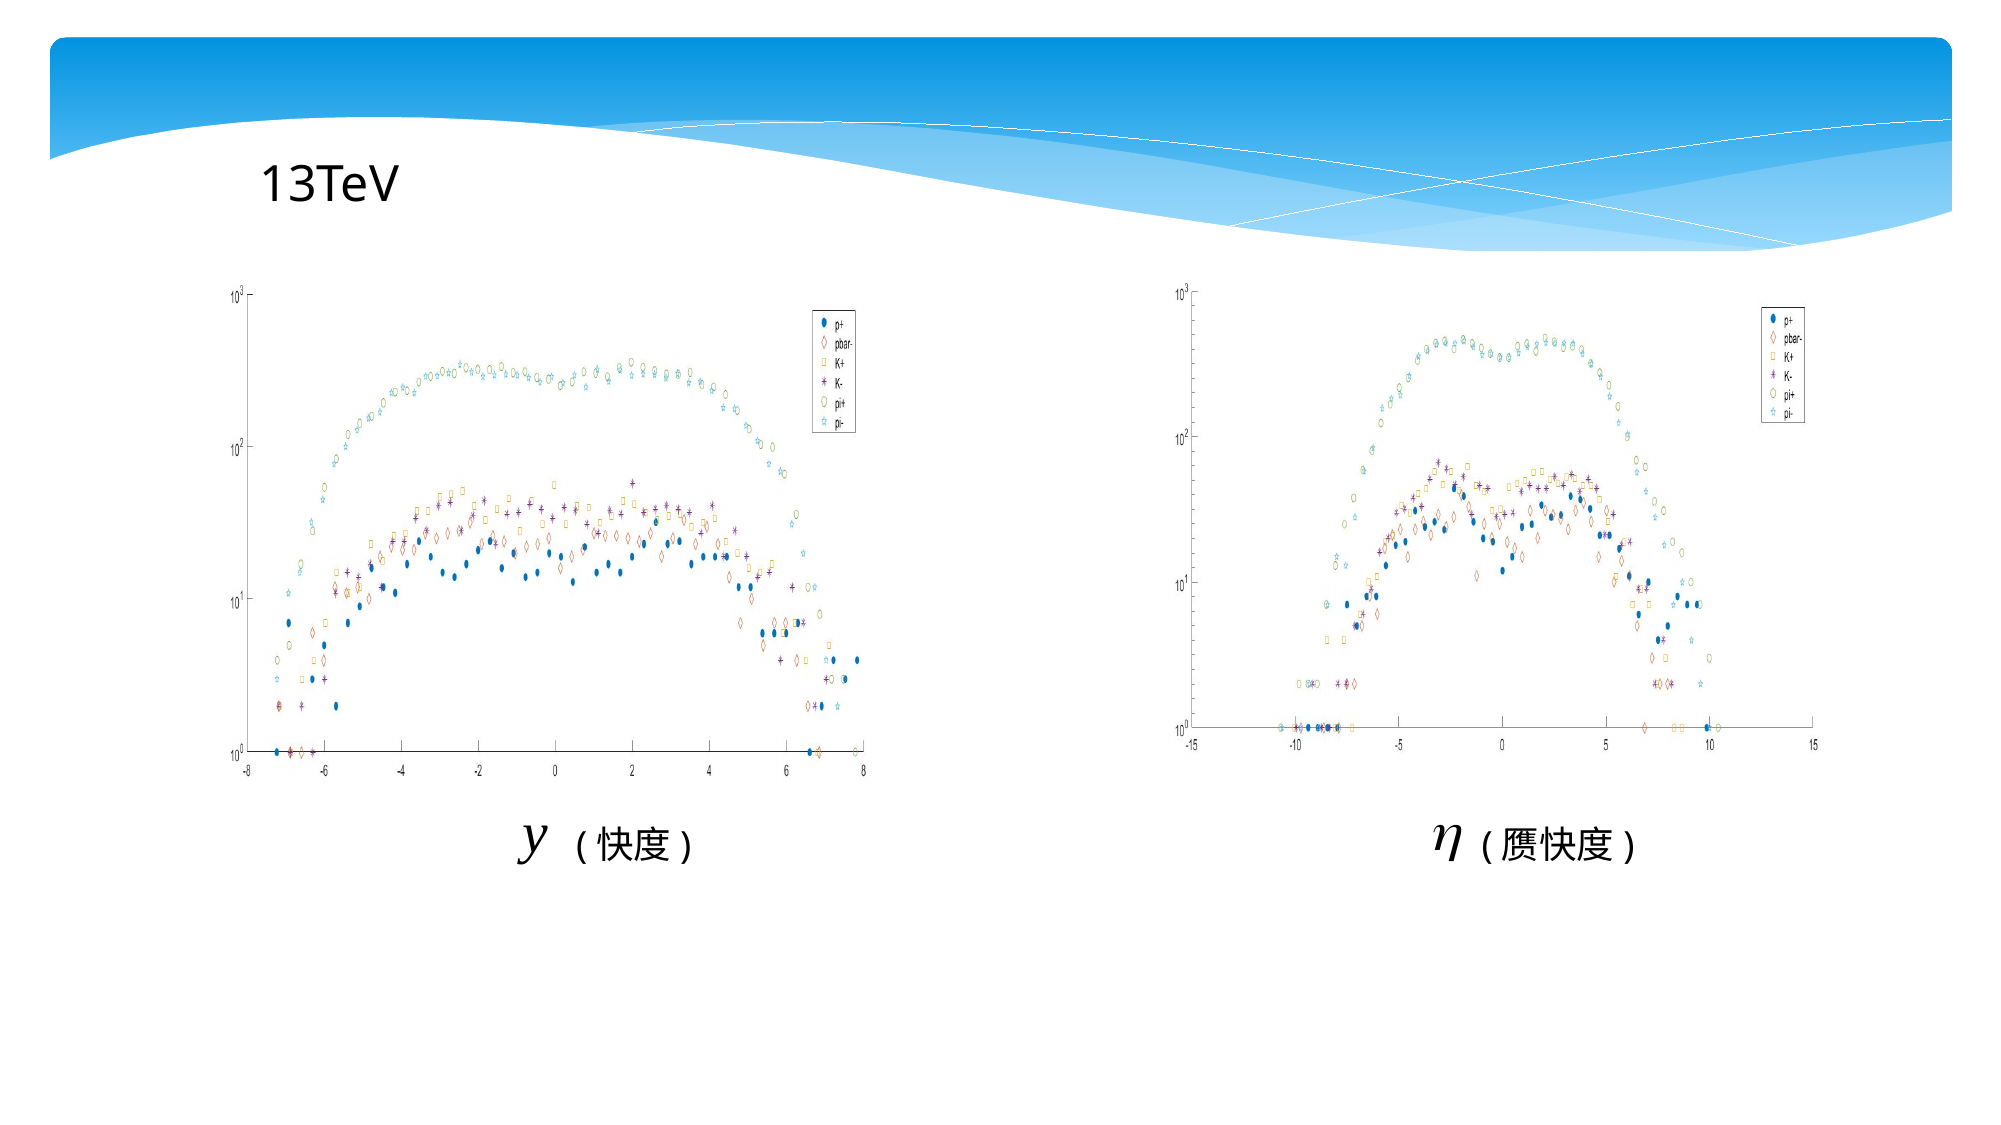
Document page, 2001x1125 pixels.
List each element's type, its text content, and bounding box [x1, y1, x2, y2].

text_box 13TeV [244, 144, 541, 249]
text_box (赝快度) [1476, 813, 1668, 874]
text_box (快度) [567, 823, 735, 874]
picture [1087, 251, 1889, 786]
picture [143, 251, 939, 814]
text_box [1427, 813, 1474, 874]
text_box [508, 823, 562, 877]
